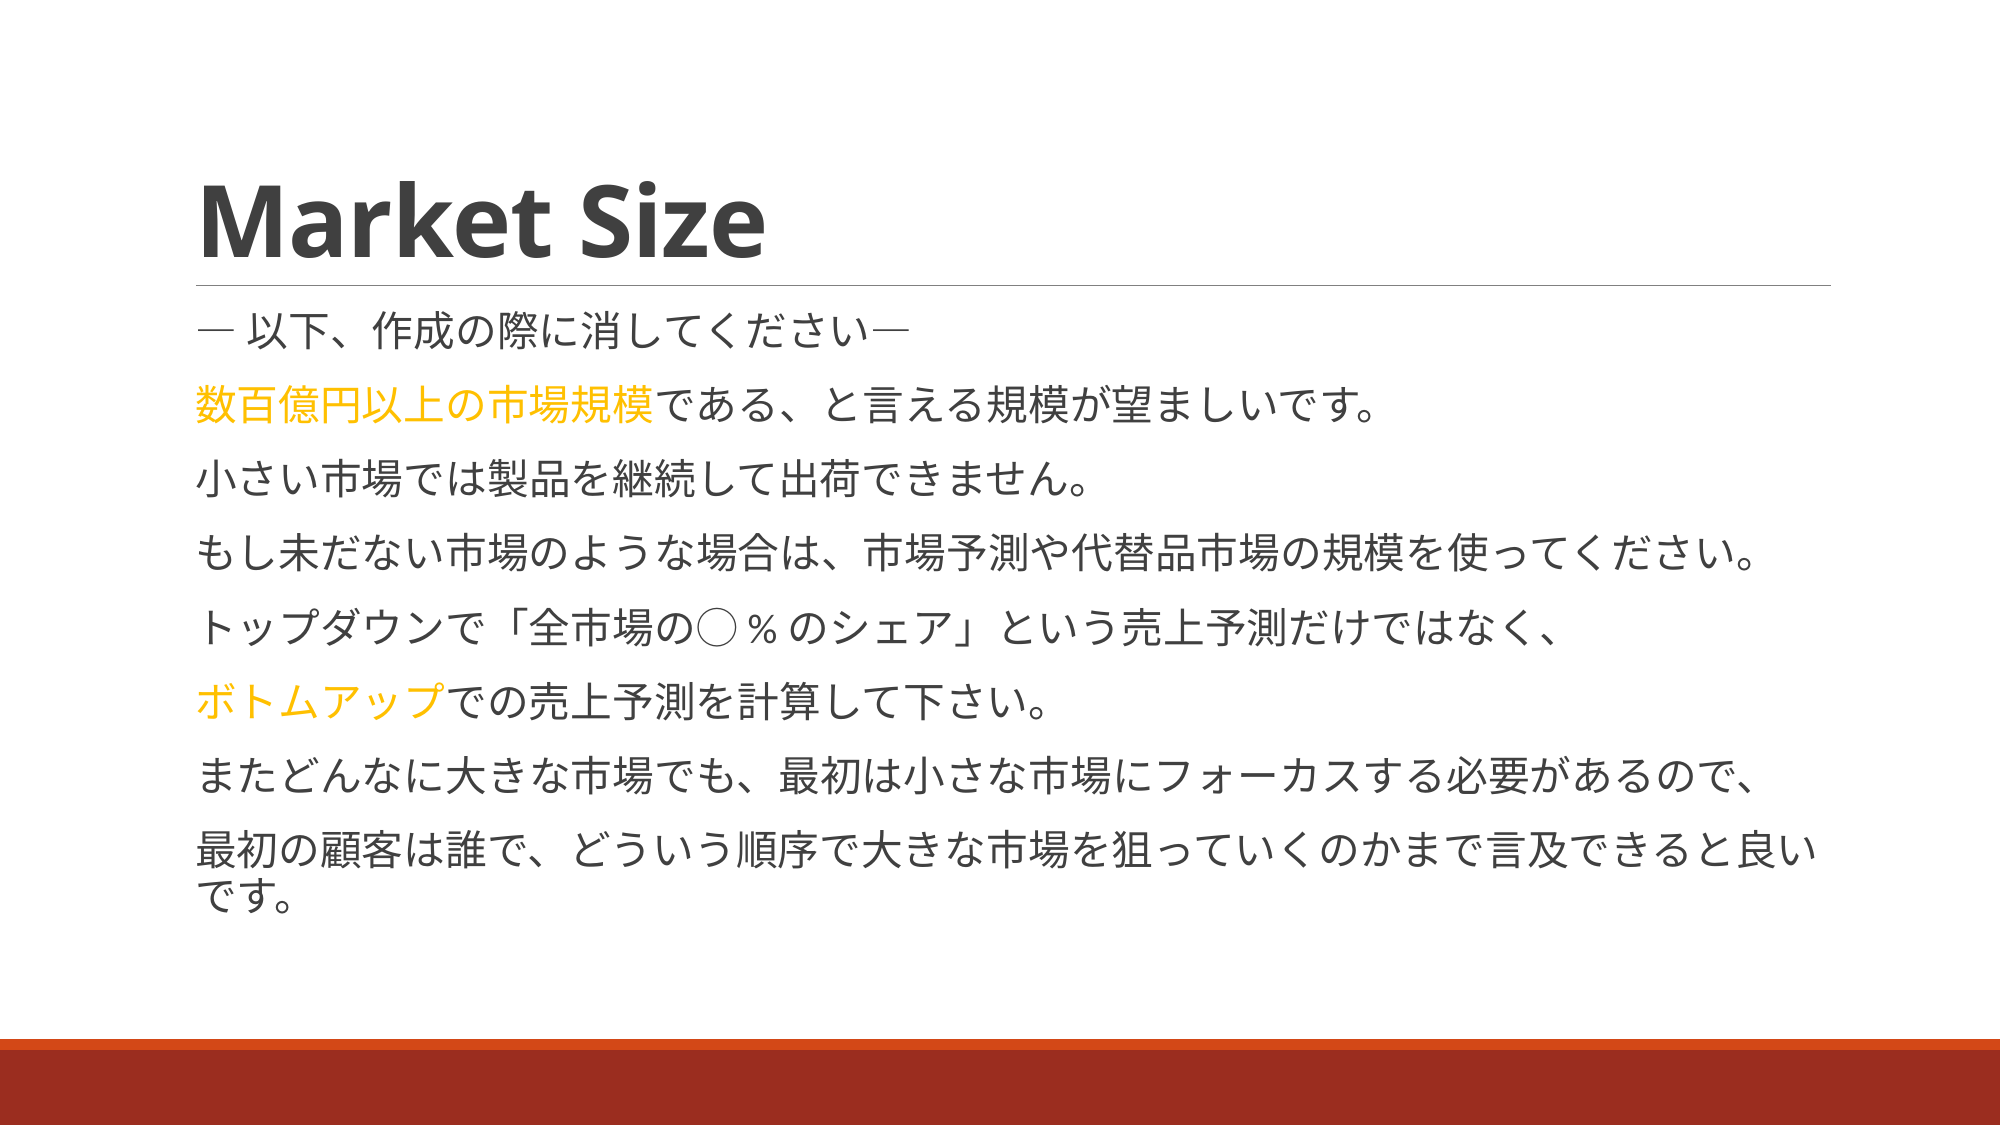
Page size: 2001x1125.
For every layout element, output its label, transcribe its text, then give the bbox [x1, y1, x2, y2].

title Market Size [180, 47, 1830, 285]
list ―以下、作成の際に消してください― 数百億円以上の市場規模である、と言える規模が望ましいです。 小さい市場では製品を継続して出荷できません。 もし未だない市場のような場合は、市場予測や代替品市場の規模を使ってください。 トップダウンで「全市場の◯%のシェア」という売上予測だけではなく、 ボトムアップでの売上予測を計算して下さい。 またどんなに大きな市場でも、最初は小さな市場にフォーカスする必要があるので、 最初の顧客は誰で、どういう順序で大きな市場を狙っていくのかまで言及できると良いです。 [180, 302, 1830, 1006]
